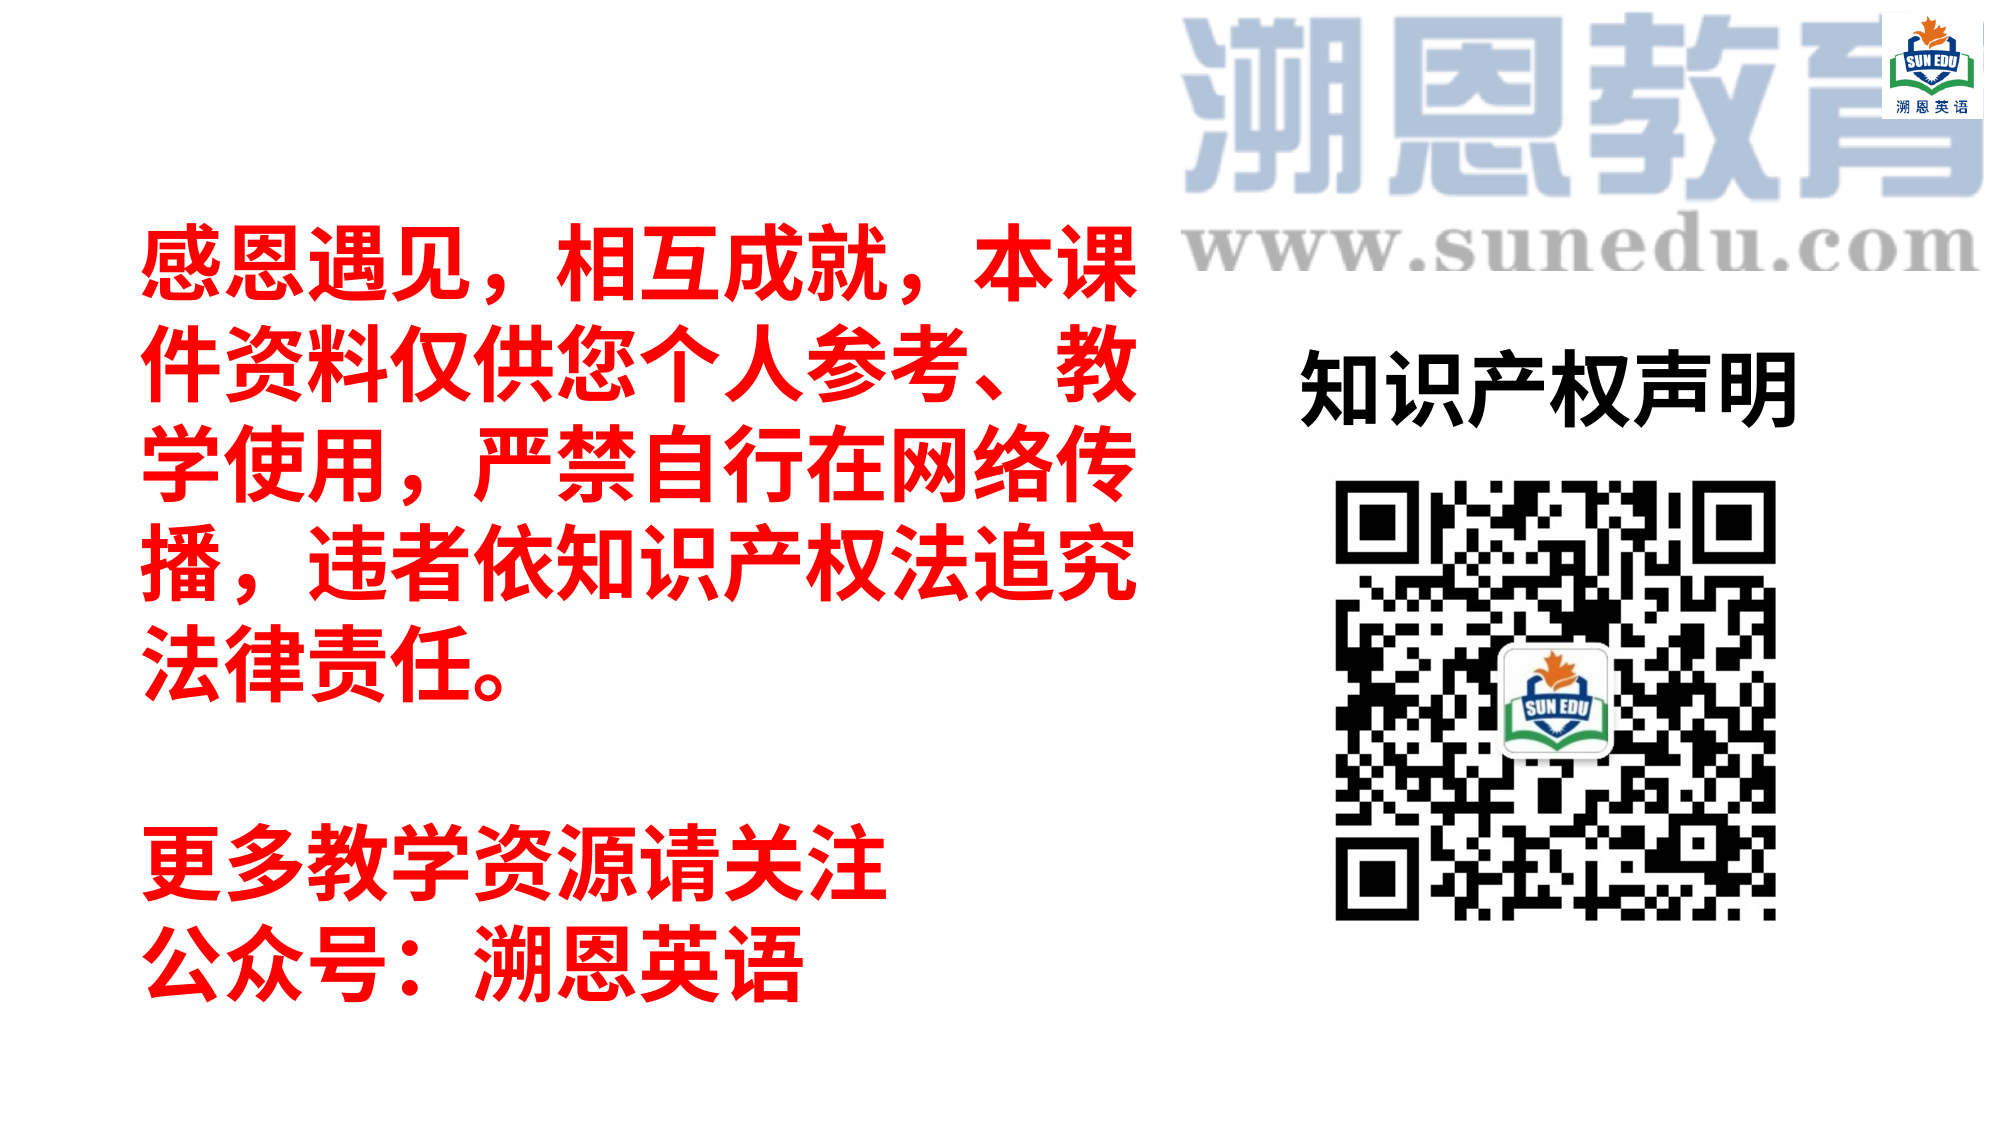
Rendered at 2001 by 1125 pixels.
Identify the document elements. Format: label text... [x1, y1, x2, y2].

text_box 感恩遇见，相互成就，本课件资料仅供您个人参考、教学使用，严禁自行在网络传播，违者依知识产权法追究法律责任。 更多教学资源请关注 公众号：溯恩英语 [124, 204, 1198, 1019]
picture [1300, 445, 1811, 956]
text_box 知识产权声明 [1285, 329, 1877, 445]
picture [1178, 10, 1984, 271]
